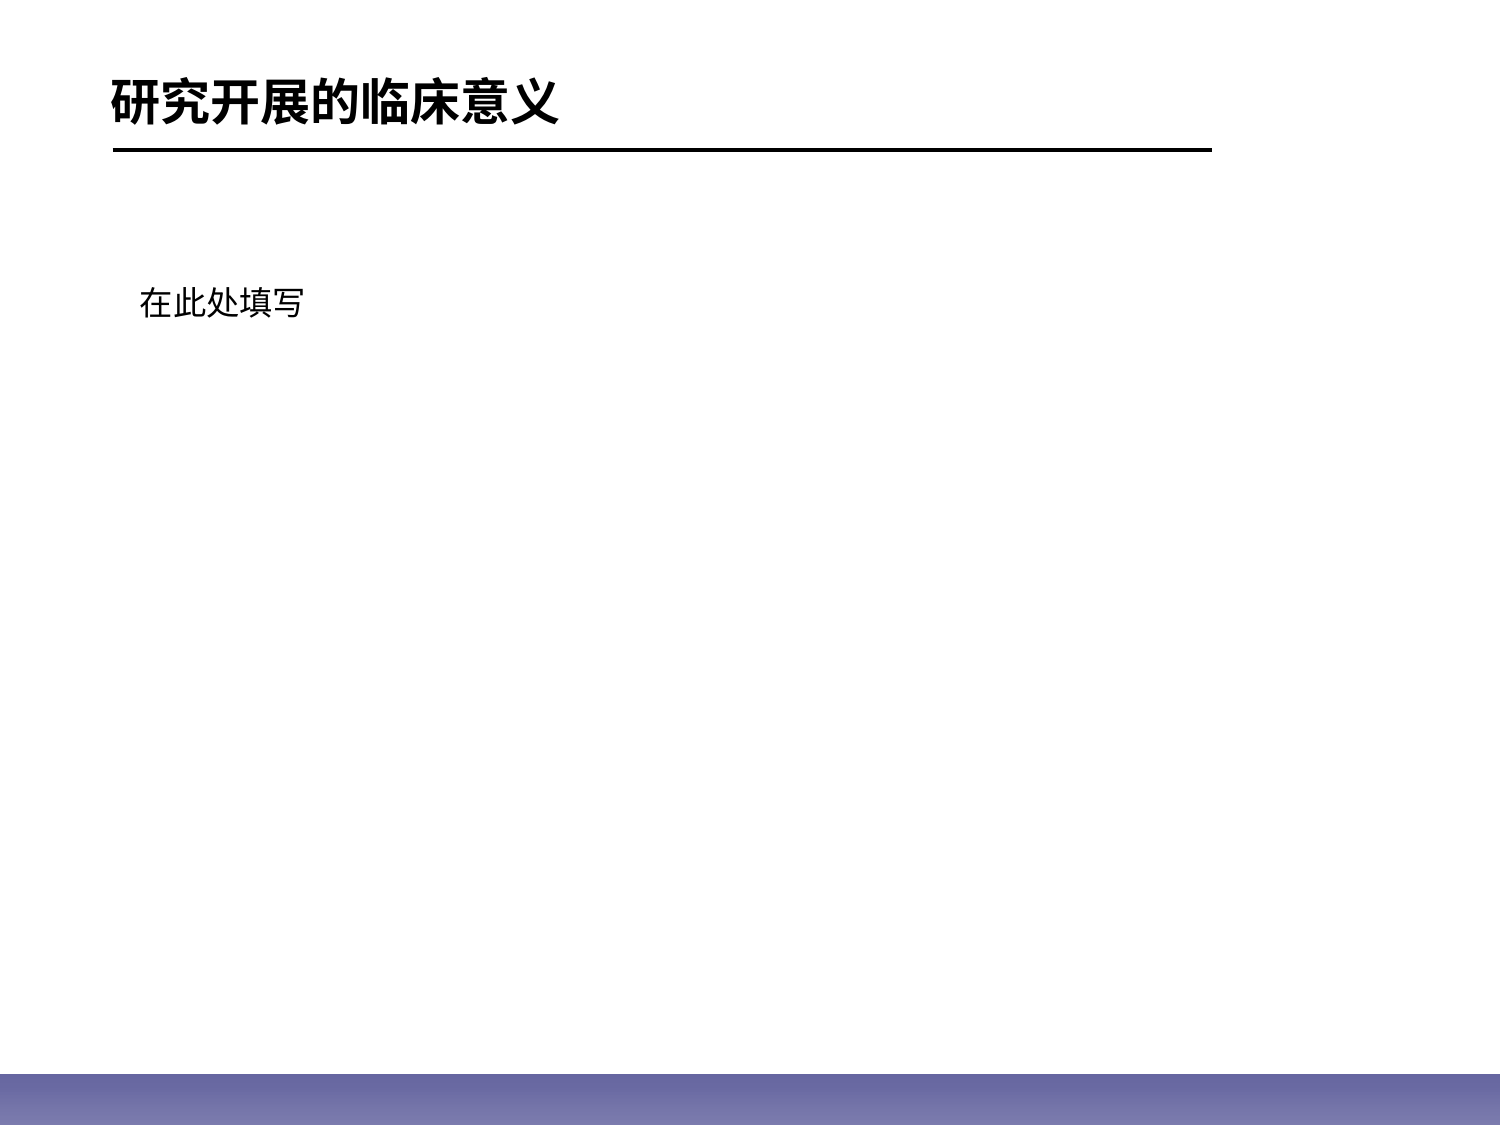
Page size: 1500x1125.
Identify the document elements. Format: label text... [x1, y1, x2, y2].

text_box 研究开展的临床意义 [49, 50, 1500, 150]
text_box 在此处填写 [124, 274, 1388, 330]
picture [0, 1074, 1500, 1125]
